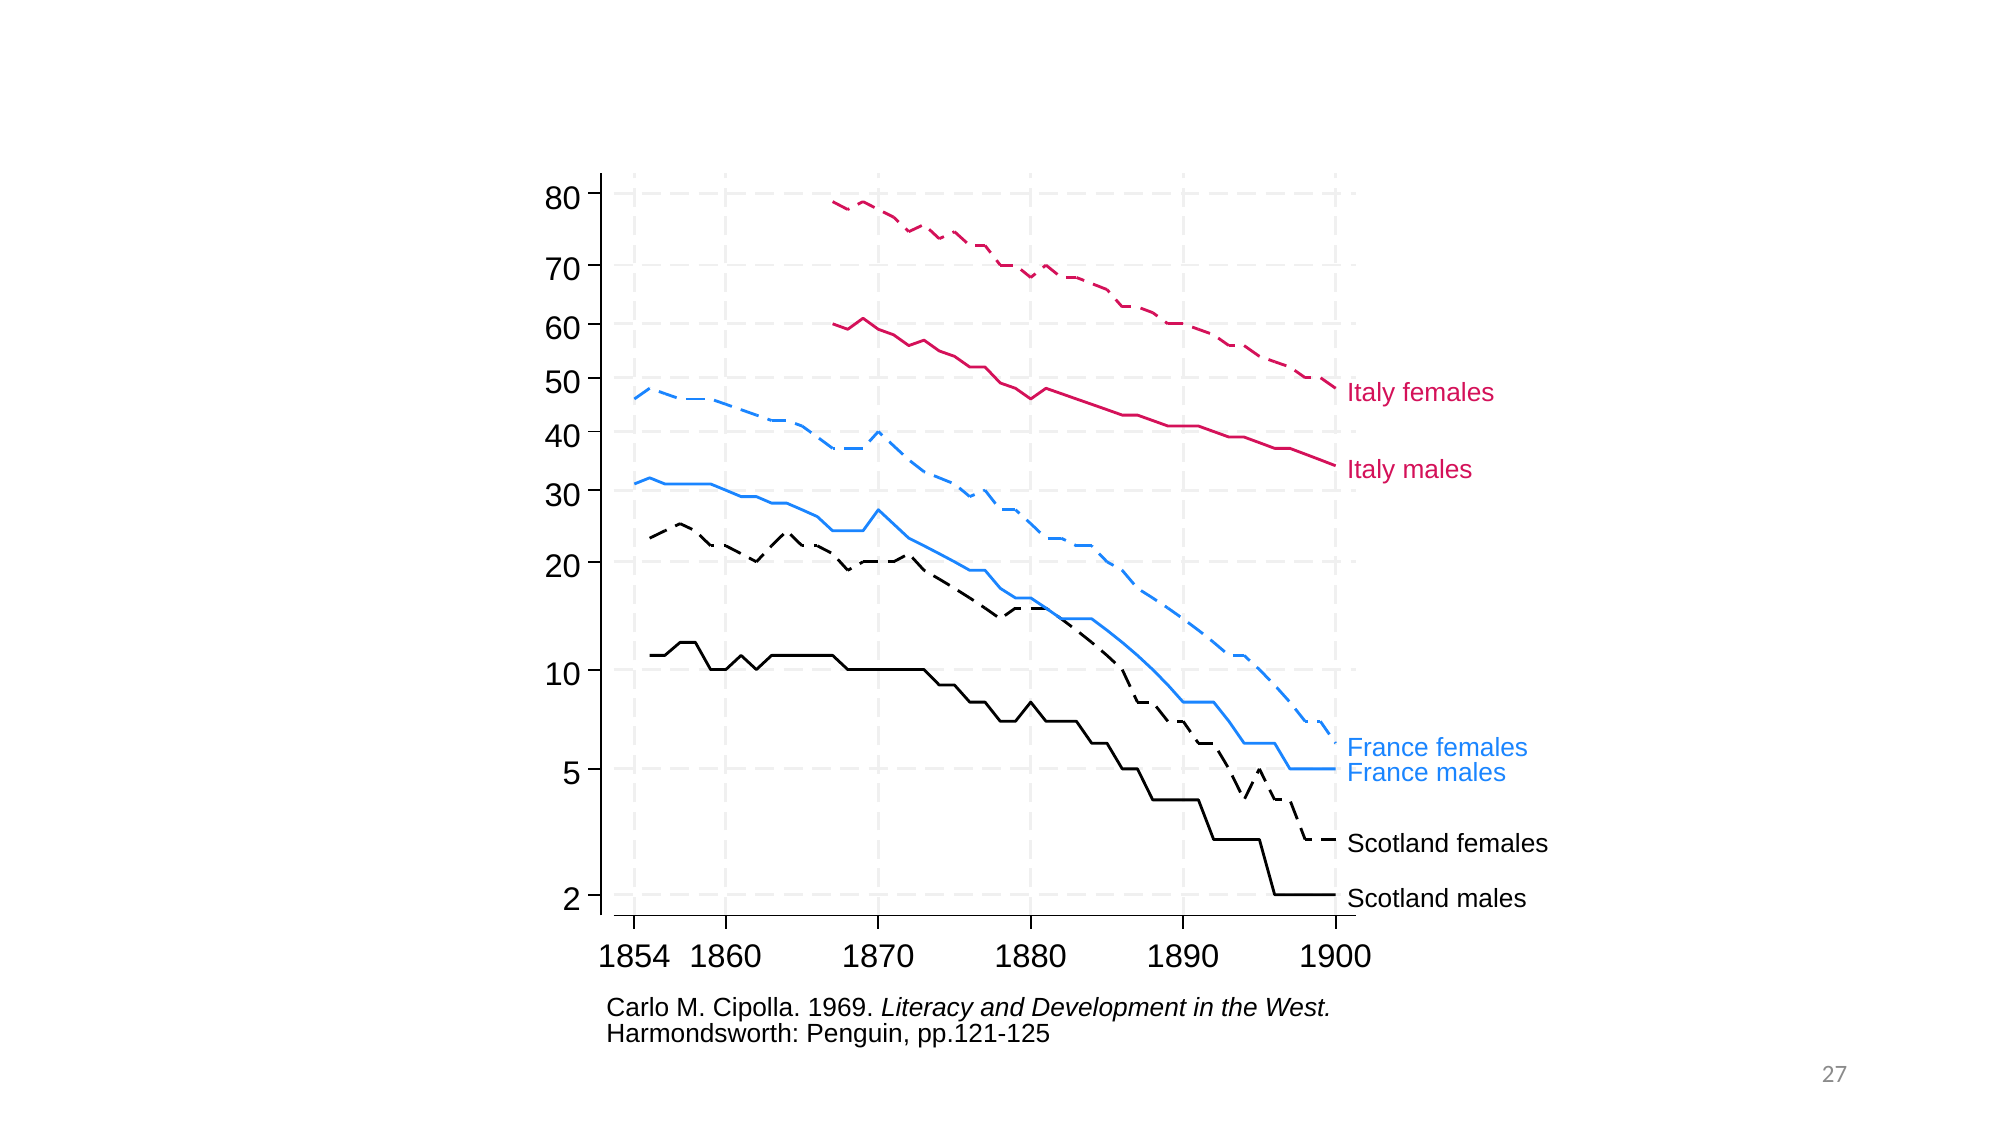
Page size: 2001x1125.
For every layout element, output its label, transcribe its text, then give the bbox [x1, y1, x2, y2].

slide_number 27 [1412, 1042, 1863, 1103]
picture [137, 139, 1712, 1085]
